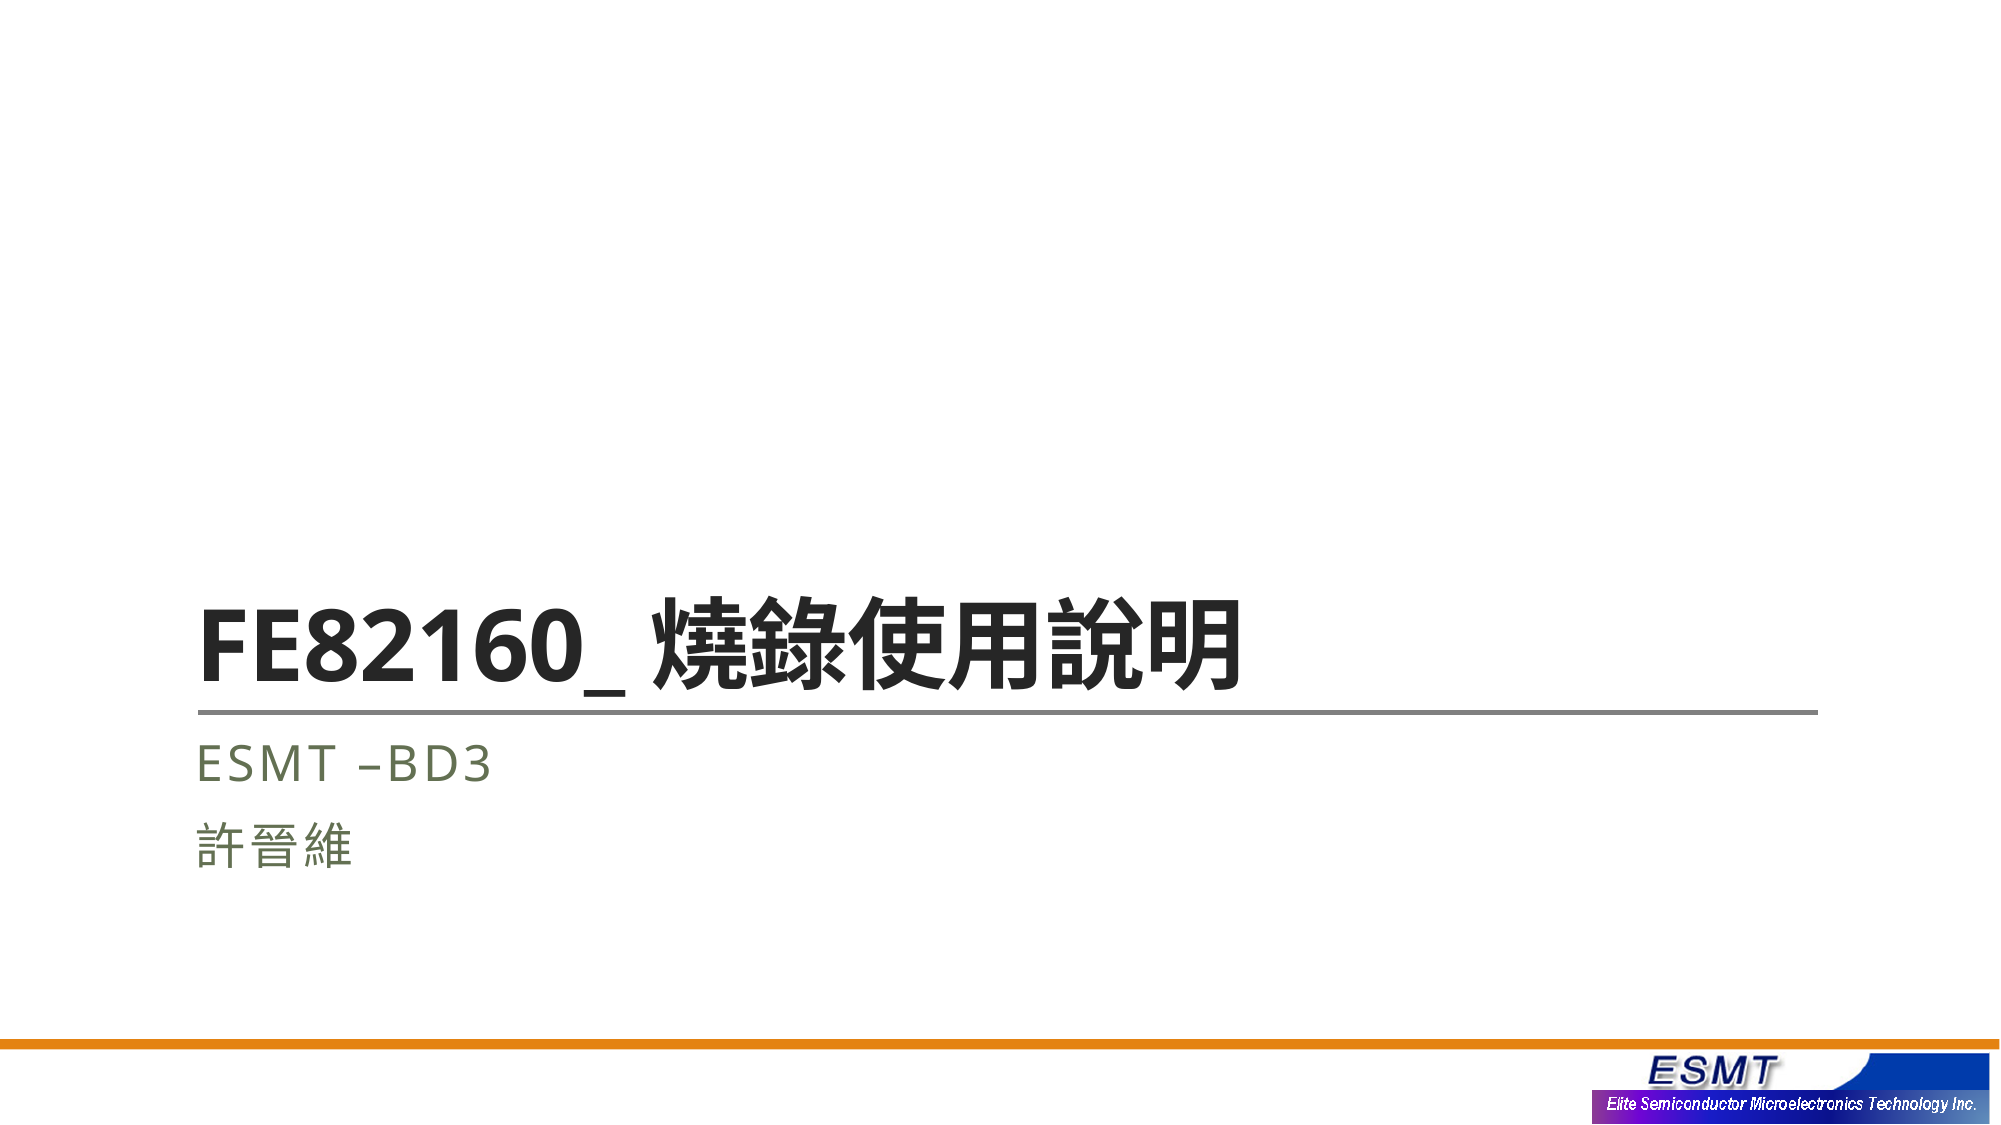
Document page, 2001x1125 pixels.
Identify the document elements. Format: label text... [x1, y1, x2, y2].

title FE82160_燒錄使用說明 [180, 124, 1830, 710]
subtitle ESMT –BD3 許晉維 [180, 730, 1831, 919]
picture [1591, 1051, 1990, 1125]
